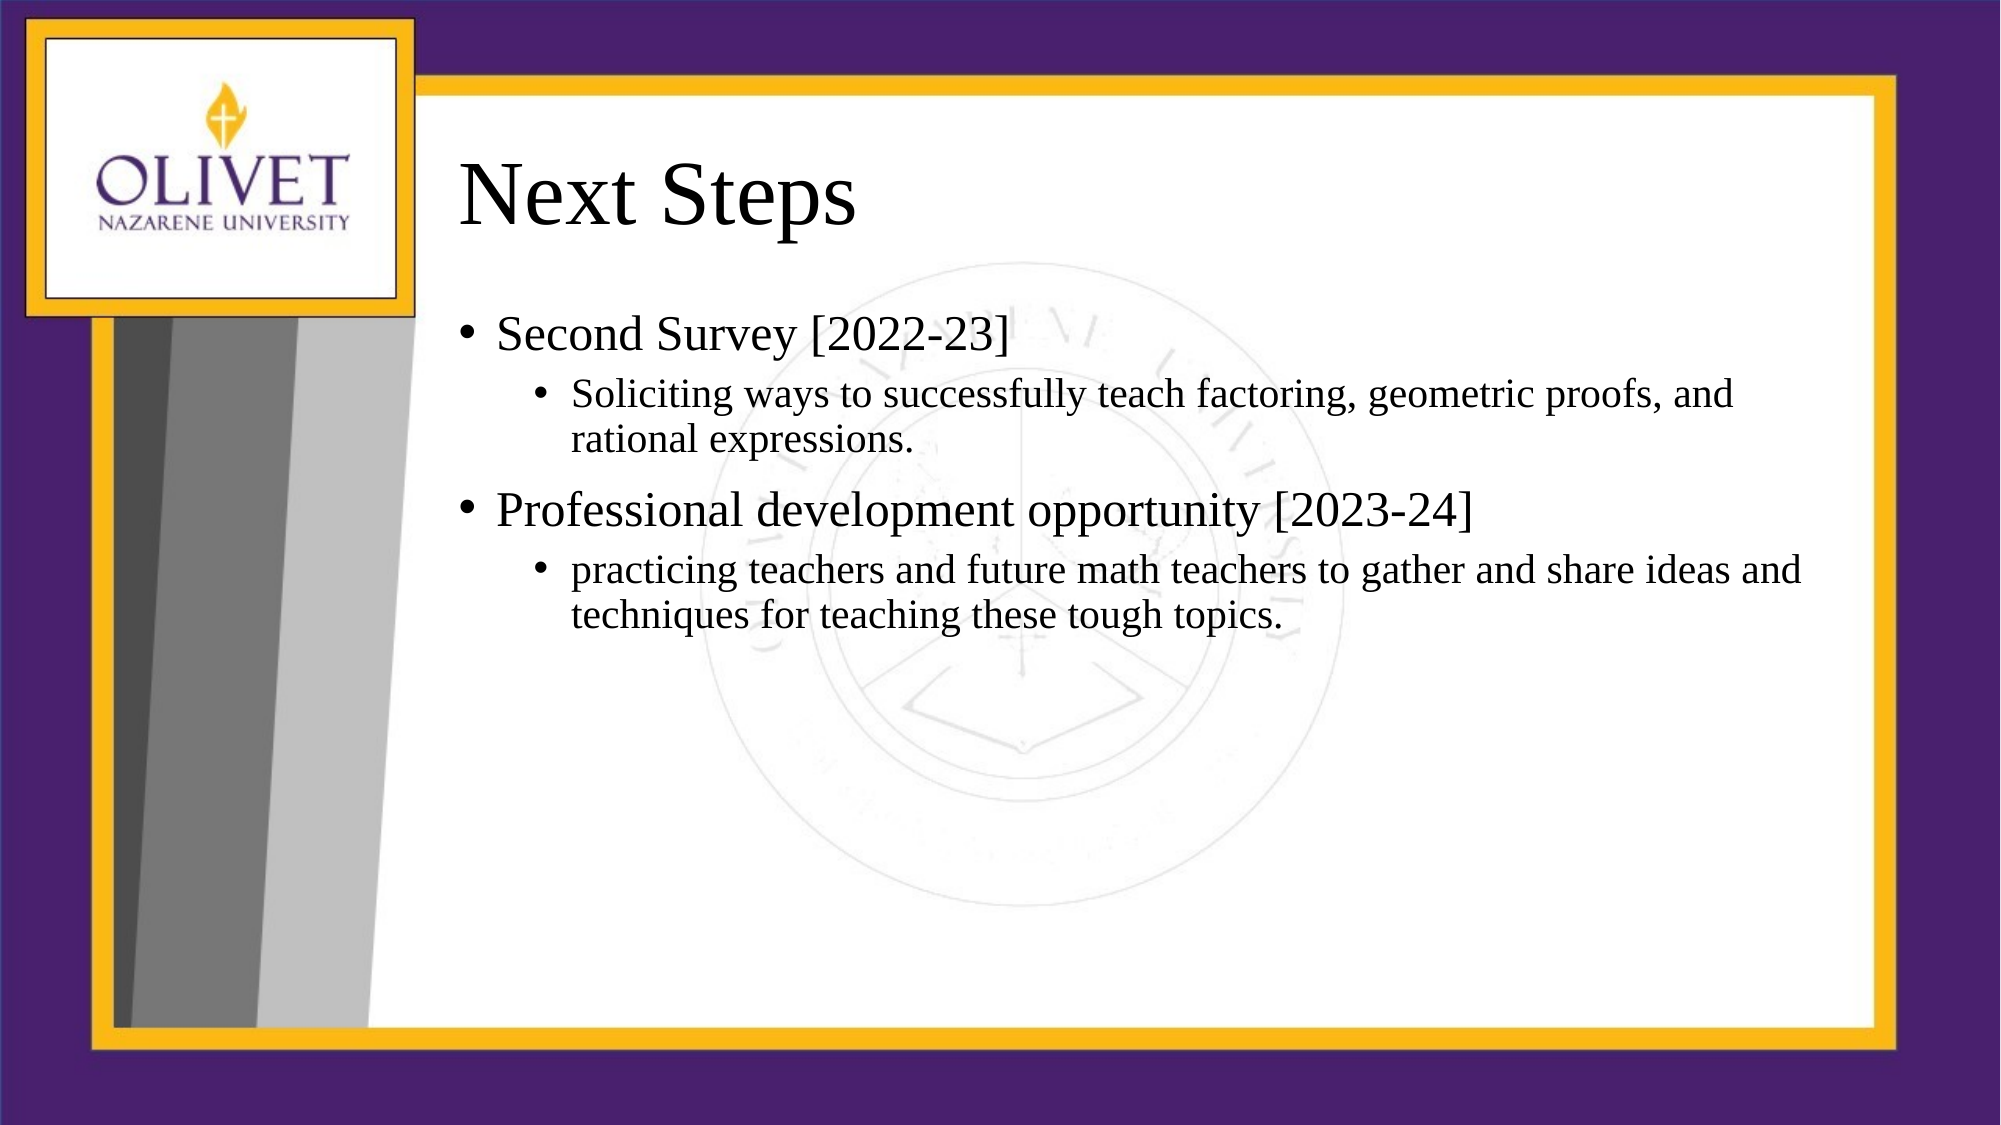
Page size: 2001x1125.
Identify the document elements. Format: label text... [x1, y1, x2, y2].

title Next Steps [443, 111, 1838, 278]
list Second Survey [2022-23] Soliciting ways to successfully teach factoring, geometric proofs, and rational expressions. Professional development opportunity [2023-24] practicing teachers and future math teachers to gather and share ideas and techniques for teaching these tough topics. [443, 299, 1863, 1014]
picture [0, 0, 2001, 1125]
